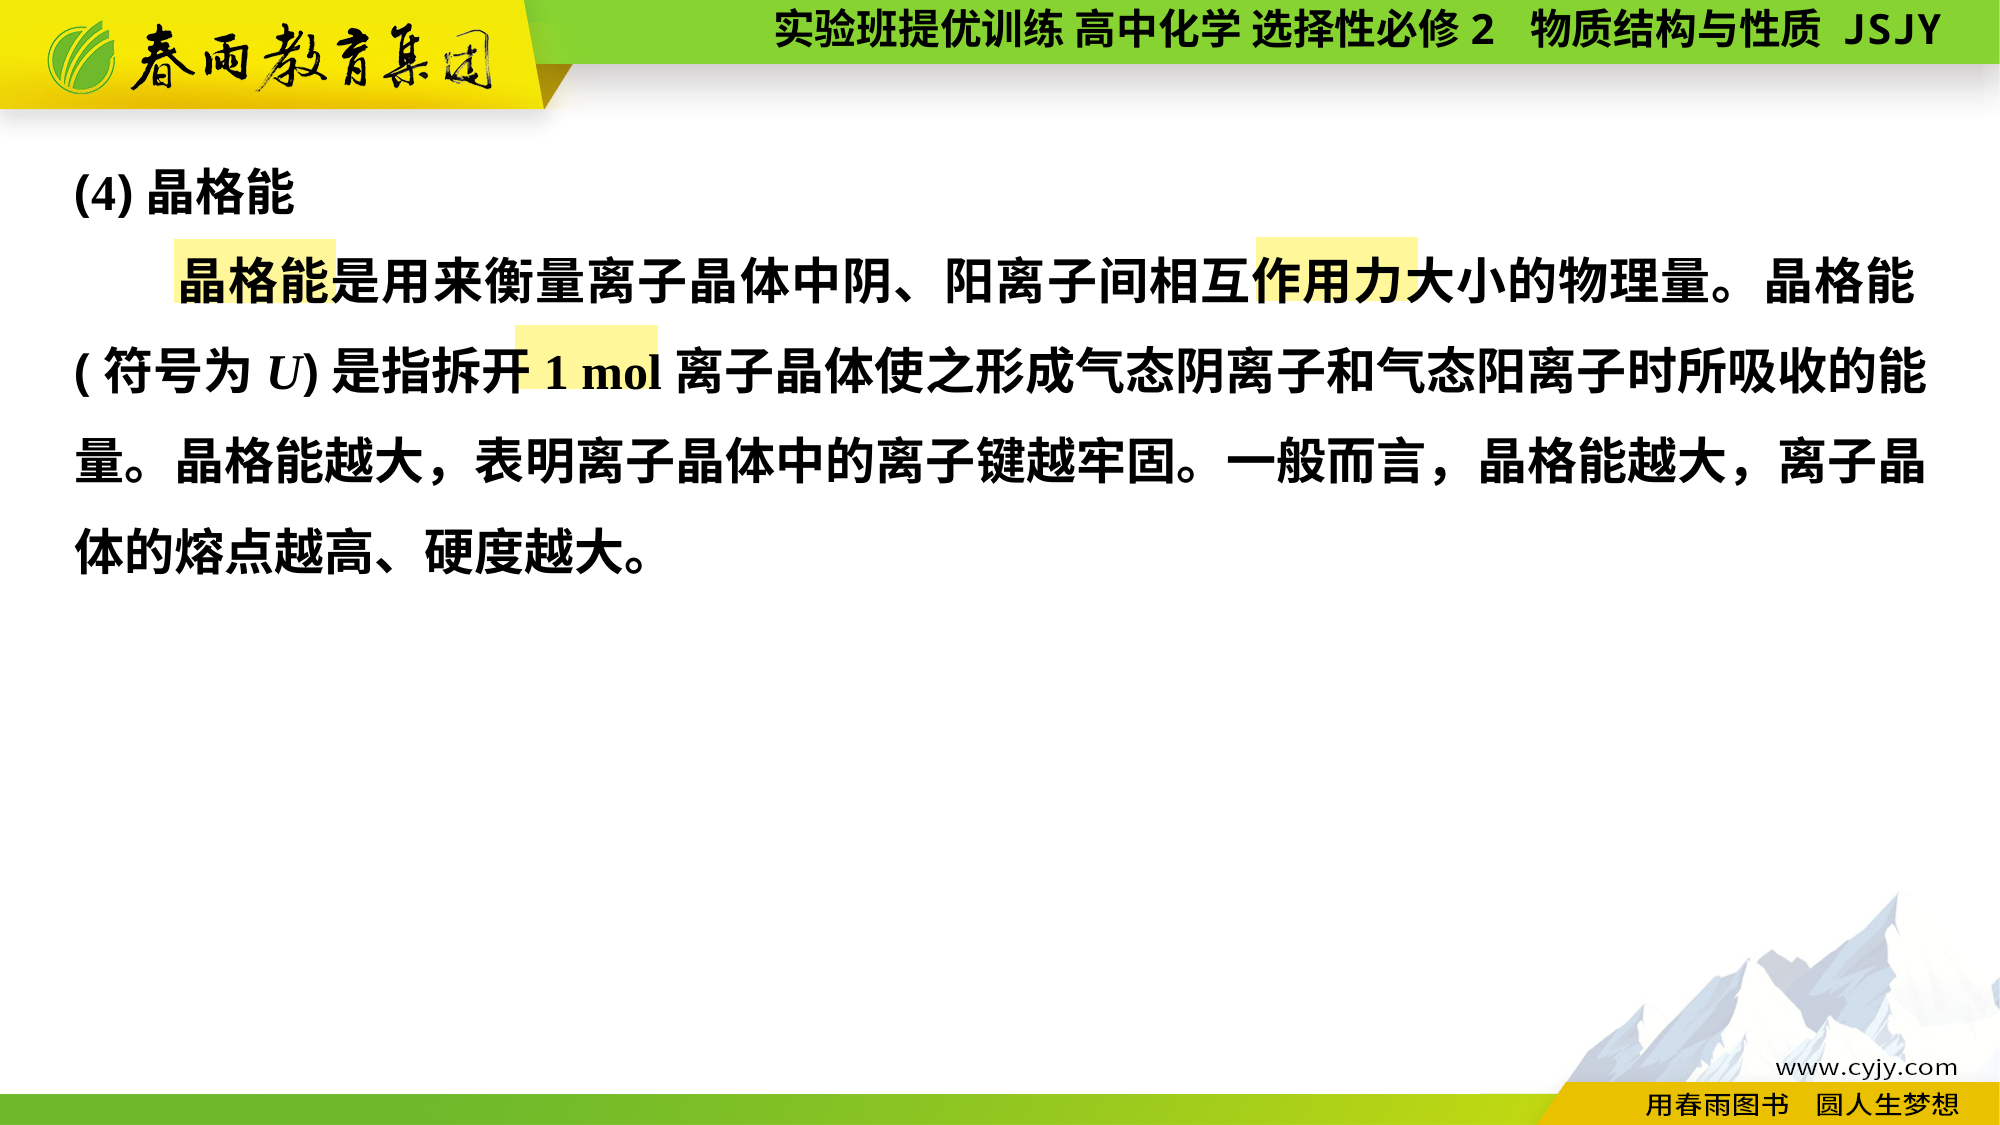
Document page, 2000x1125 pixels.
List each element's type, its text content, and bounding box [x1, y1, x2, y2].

list (4)晶格能 晶格能是用来衡量离子晶体中阴、阳离子间相互作用力大小的物理量。晶格能(符号为U)是指拆开1 mol离子晶体使之形成气态阴离子和气态阳离子时所吸收的能量。晶格能越大，表明离子晶体中的离子键越牢固。一般而言，晶格能越大，离子晶体的熔点越高、硬度越大。 [59, 122, 1944, 592]
picture [0, 0, 2000, 1125]
